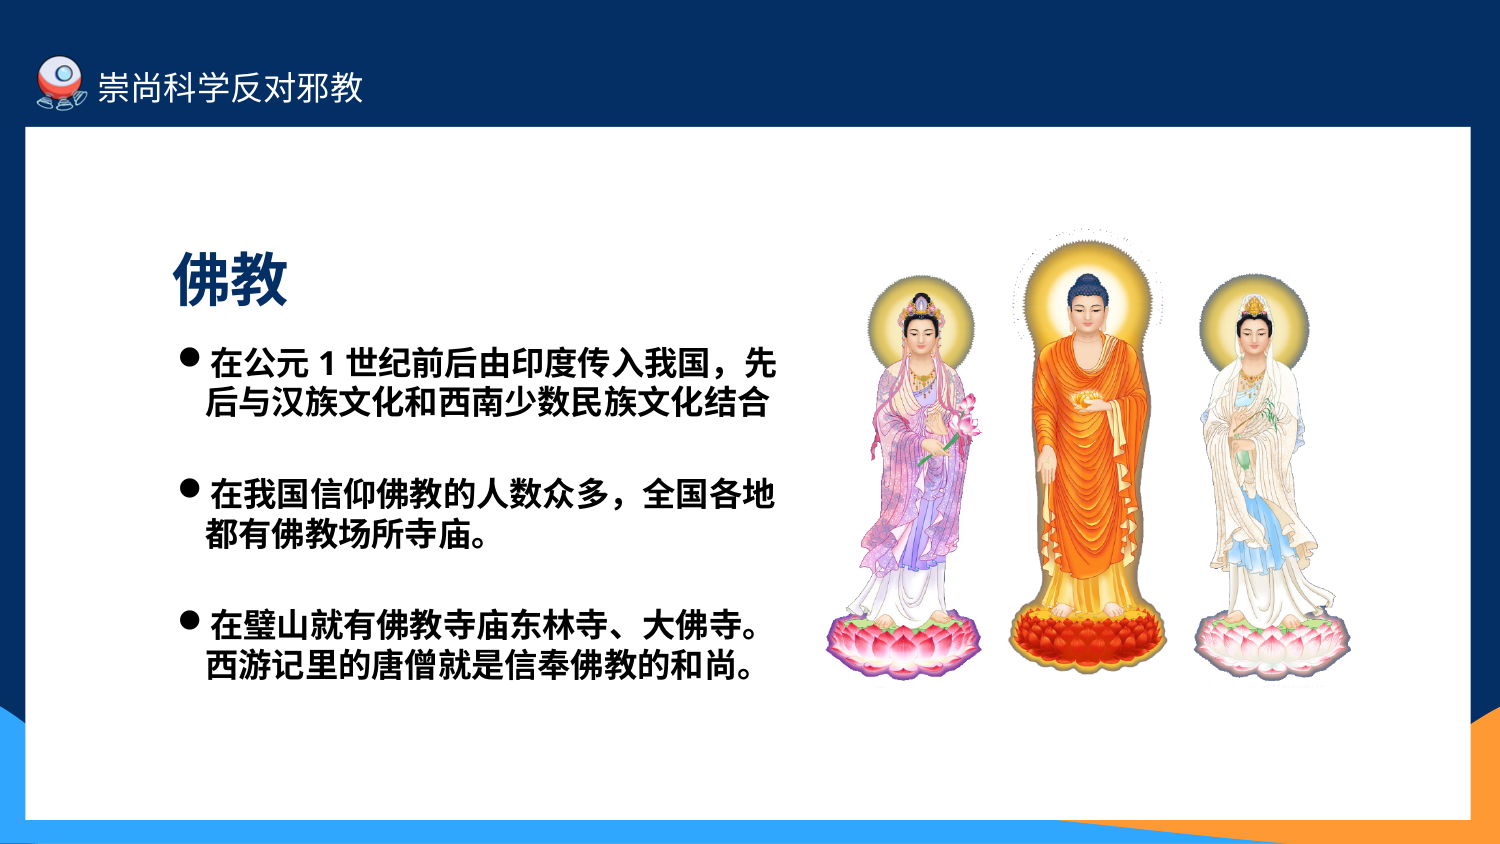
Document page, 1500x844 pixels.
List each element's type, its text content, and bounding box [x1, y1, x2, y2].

text_box 在璧山就有佛教寺庙东林寺、大佛寺。西游记里的唐僧就是信奉佛教的和尚。 [162, 597, 796, 692]
text_box 在公元1世纪前后由印度传入我国，先后与汉族文化和西南少数民族文化结合 [162, 334, 796, 429]
picture [812, 209, 1363, 698]
text_box 佛教 [157, 236, 313, 321]
picture [8, 42, 117, 119]
text_box 在我国信仰佛教的人数众多，全国各地都有佛教场所寺庙。 [162, 465, 796, 561]
